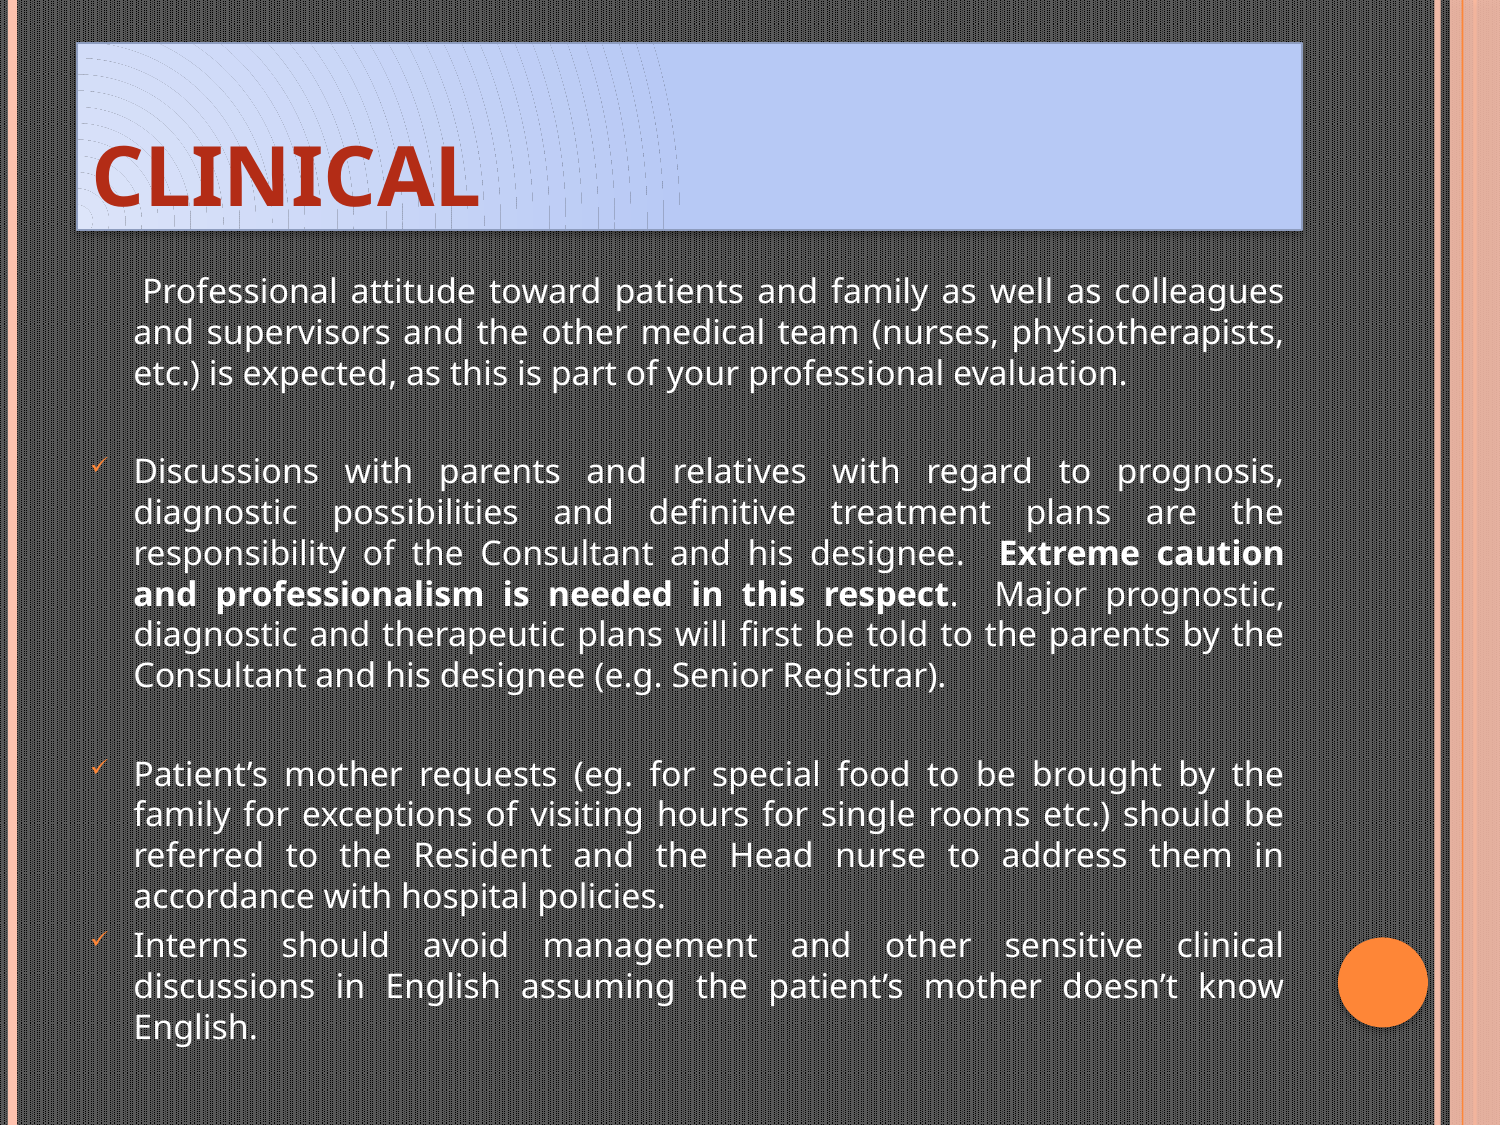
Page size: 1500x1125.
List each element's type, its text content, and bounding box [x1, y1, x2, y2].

list Professional attitude toward patients and family as well as colleagues and supervisors and the other medical team (nurses, physiotherapists, etc.) is expected, as this is part of your professional evaluation. Discussions with parents and relatives with regard to prognosis, diagnostic possibilities and definitive treatment plans are the responsibility of the Consultant and his designee. Extreme caution and professionalism is needed in this respect. Major prognostic, diagnostic and therapeutic plans will first be told to the parents by the Consultant and his designee (e.g. Senior Registrar). Patient’s mother requests (eg. for special food to be brought by the family for exceptions of visiting hours for single rooms etc.) should be referred to the Resident and the Head nurse to address them in accordance with hospital policies. Interns should avoid management and other sensitive clinical discussions in English assuming the patient’s mother doesn’t know English. [75, 262, 1300, 1062]
title CLINICAL [76, 42, 1303, 231]
